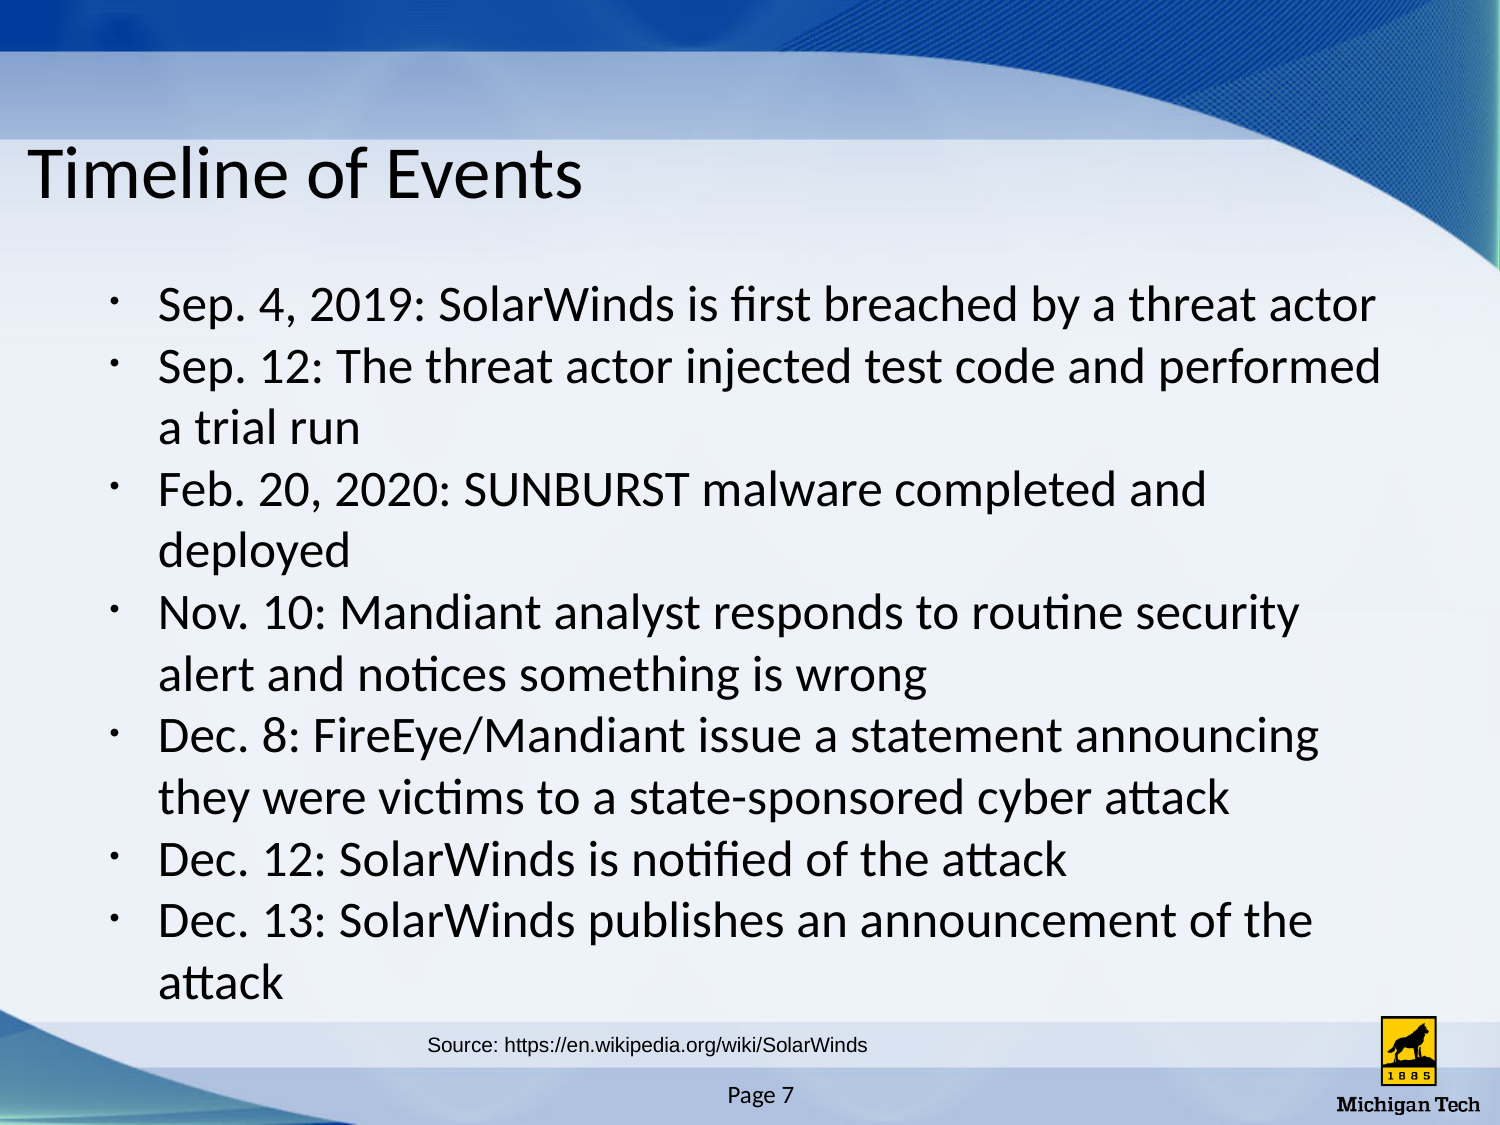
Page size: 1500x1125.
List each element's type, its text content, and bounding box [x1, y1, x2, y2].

picture [0, 0, 1500, 1125]
list Sep. 4, 2019: SolarWinds is first breached by a threat actor Sep. 12: The threat actor injected test code and performed a trial run Feb. 20, 2020: SUNBURST malware completed and deployed Nov. 10: Mandiant analyst responds to routine security alert and notices something is wrong Dec. 8: FireEye/Mandiant issue a statement announcing they were victims to a state-sponsored cyber attack Dec. 12: SolarWinds is notified of the attack Dec. 13: SolarWinds publishes an announcement of the attack [75, 262, 1425, 1063]
text_box Source: https://en.wikipedia.org/wiki/SolarWinds [388, 1024, 1148, 1065]
title Timeline of Events [12, 75, 1263, 263]
